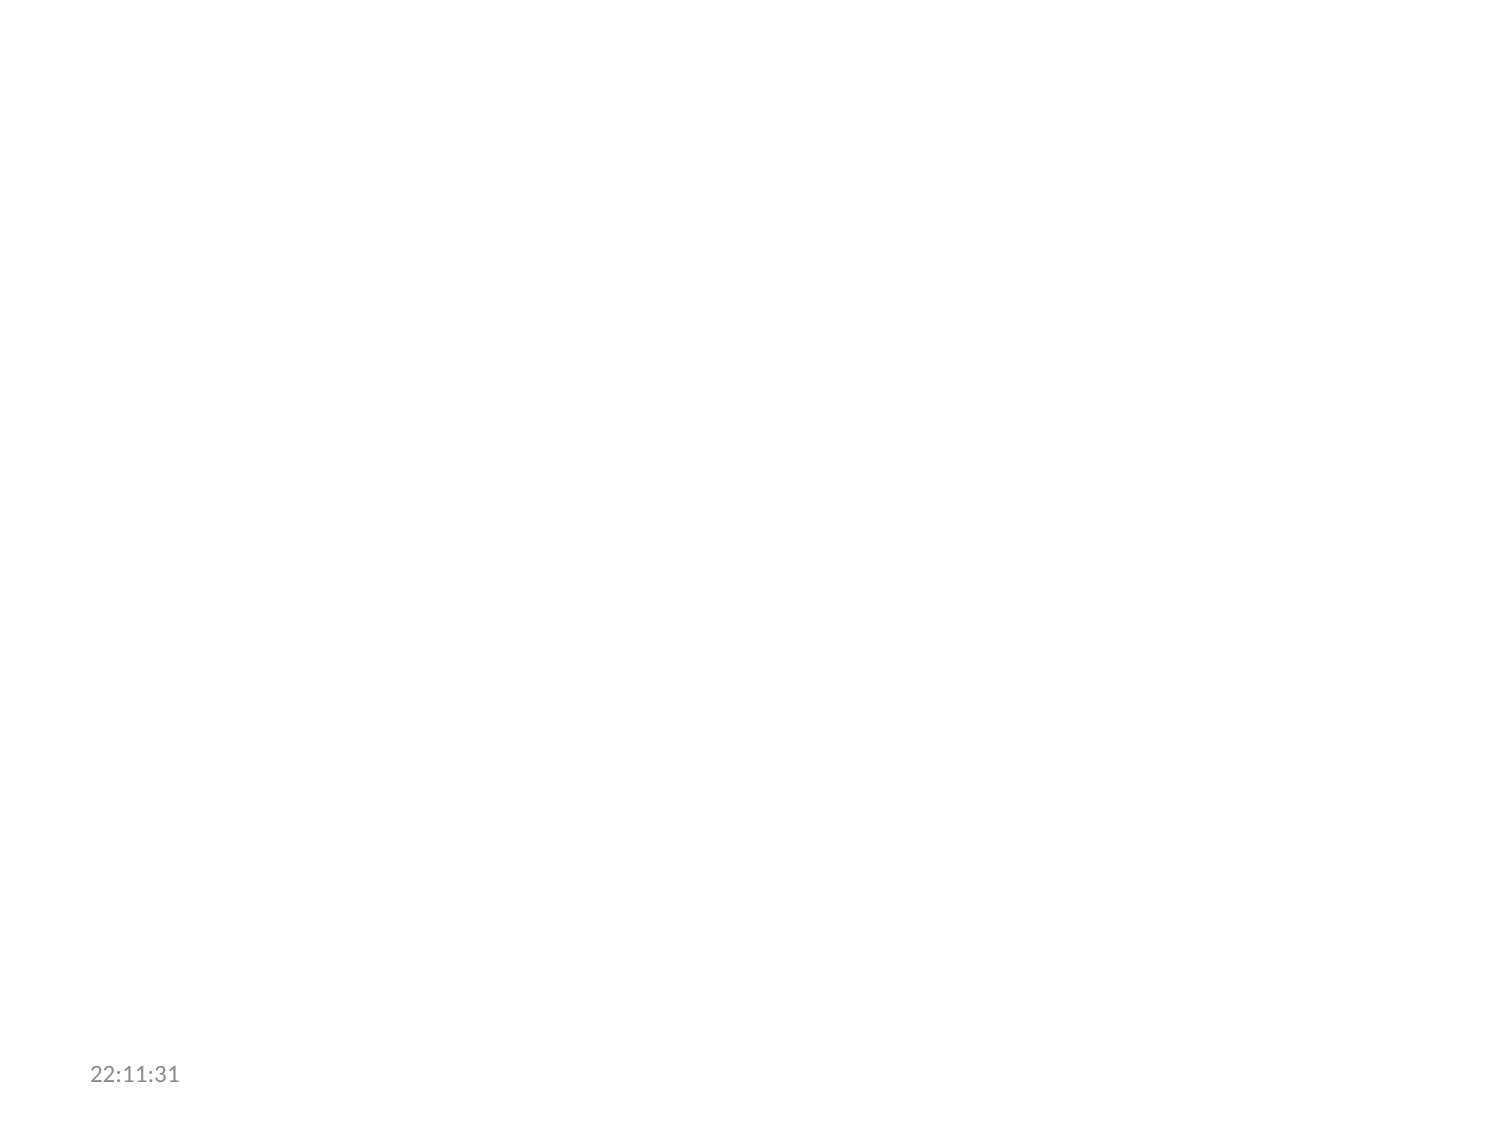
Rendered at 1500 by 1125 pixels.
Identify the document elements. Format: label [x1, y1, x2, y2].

slide_number [75, 1042, 425, 1103]
